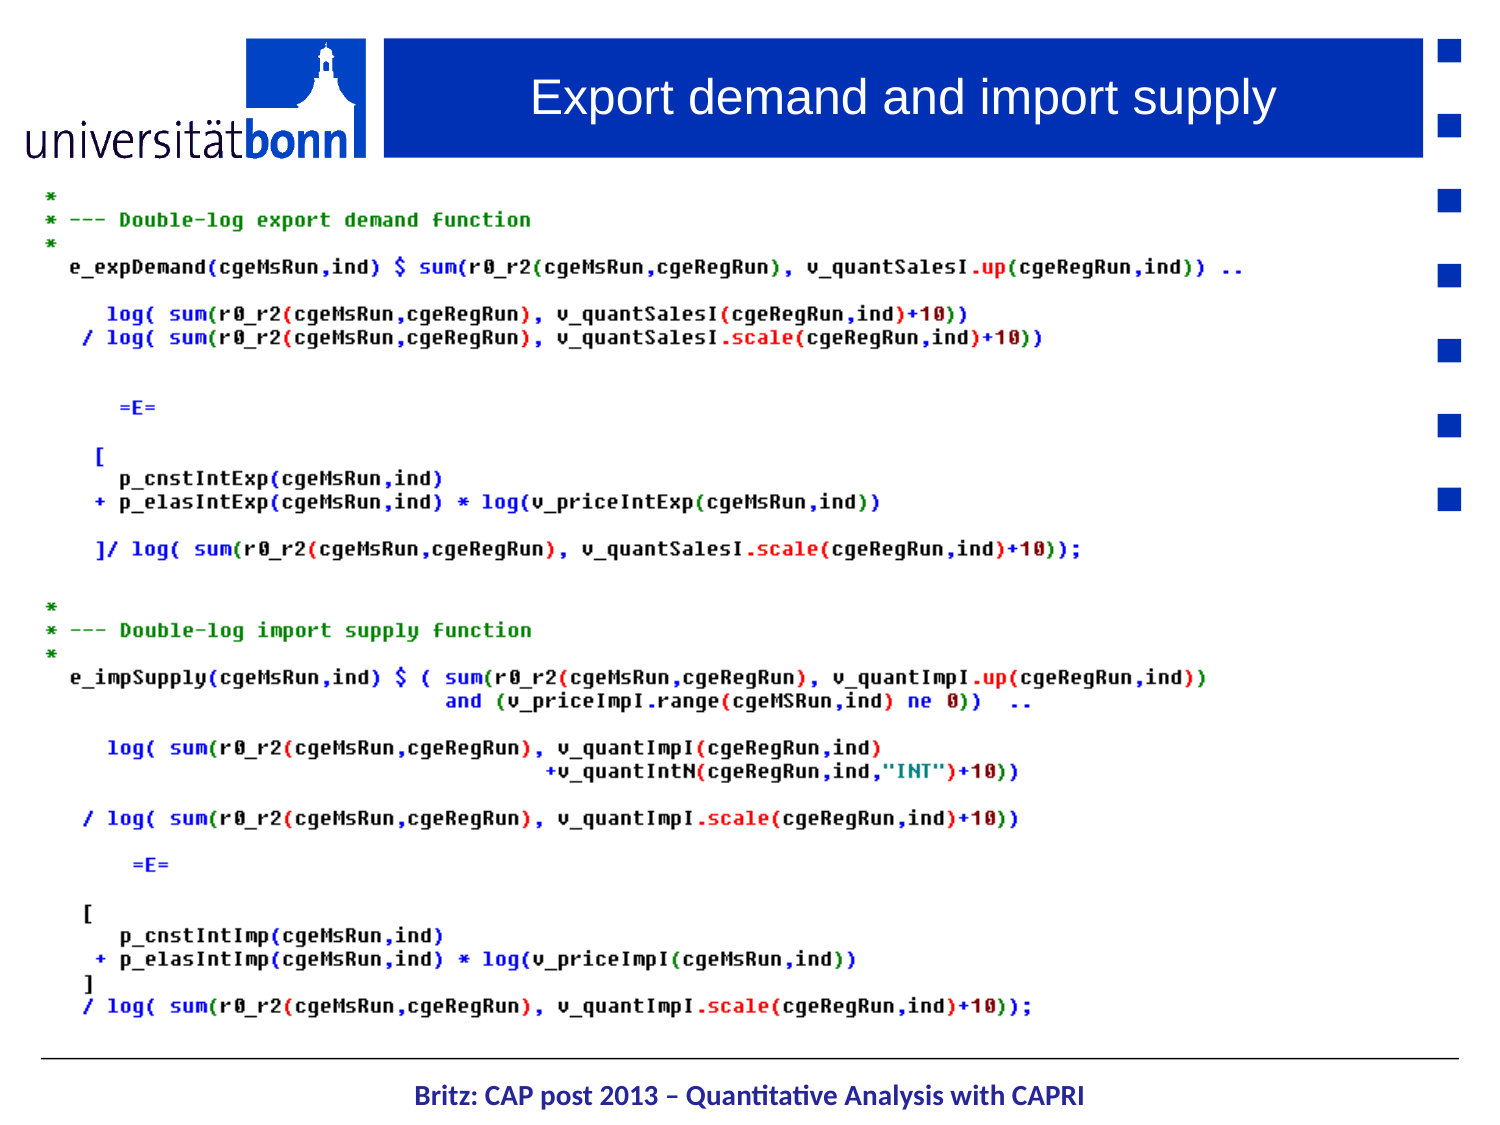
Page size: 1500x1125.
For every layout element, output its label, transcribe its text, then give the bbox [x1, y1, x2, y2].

picture [40, 179, 1277, 584]
picture [24, 36, 368, 160]
footer Britz: CAP post 2013 – Quantitative Analysis with CAPRI [40, 1070, 1460, 1107]
picture [40, 592, 1261, 1039]
title Export demand and import supply [383, 38, 1424, 158]
